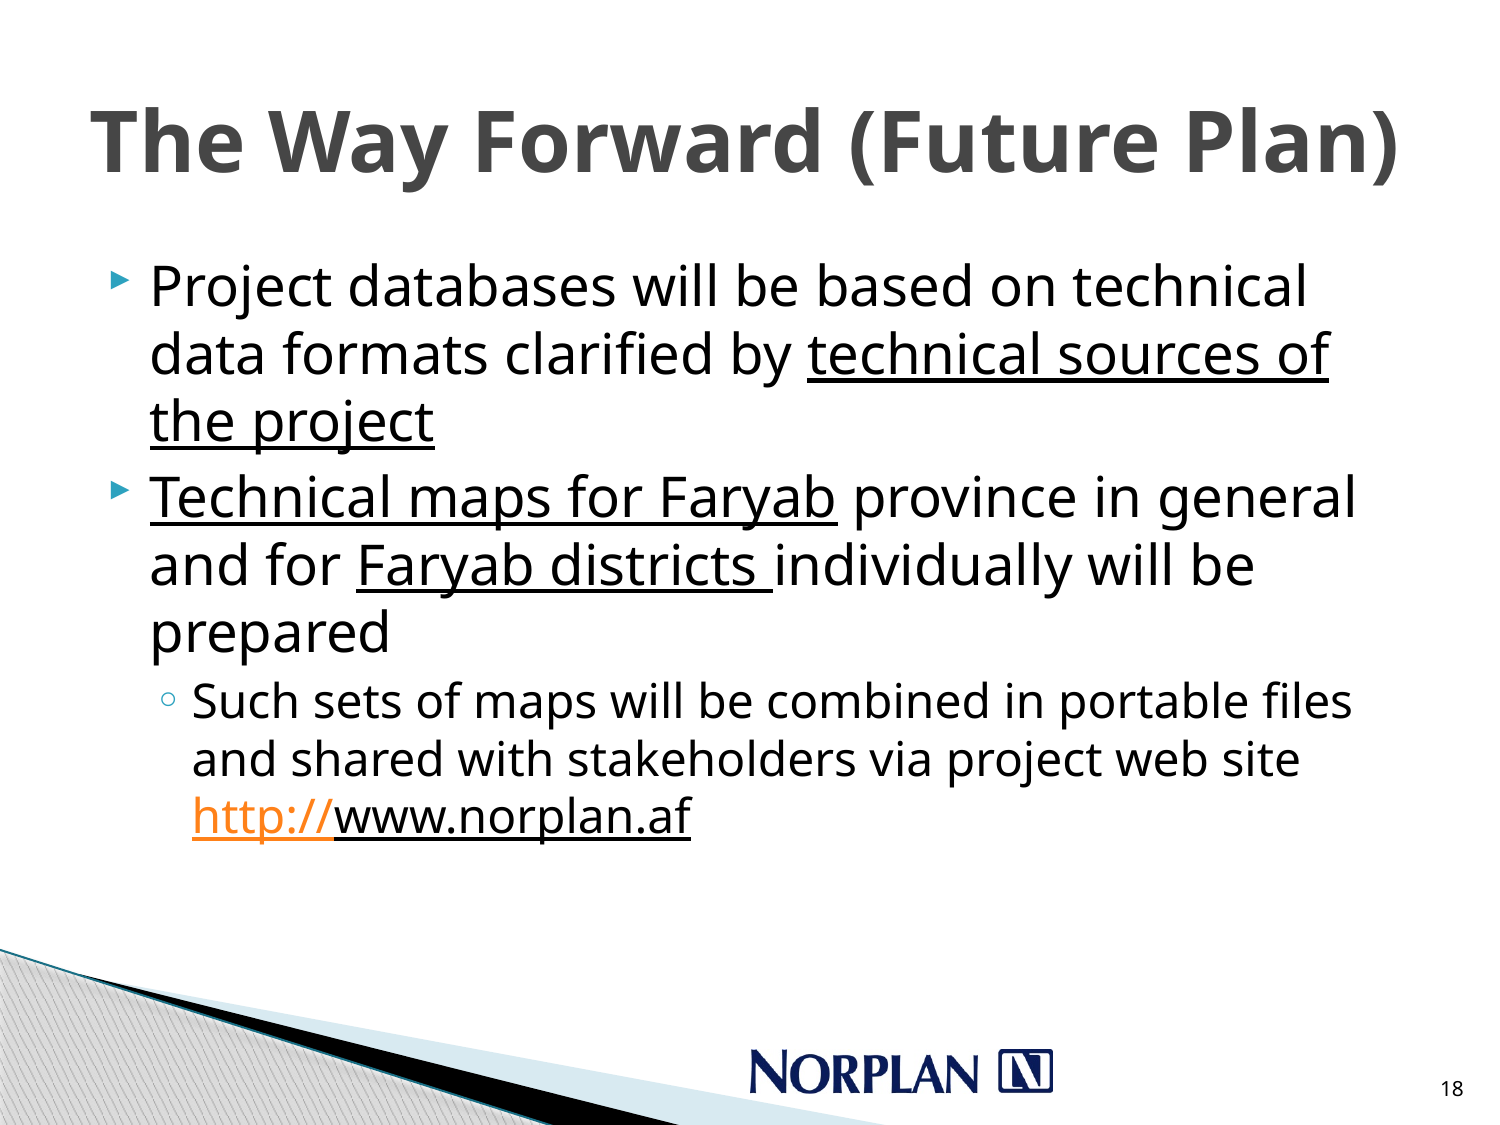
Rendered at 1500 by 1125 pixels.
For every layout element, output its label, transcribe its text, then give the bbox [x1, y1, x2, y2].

picture [750, 1049, 1053, 1094]
slide_number 18 [1418, 1051, 1479, 1112]
title The Way Forward (Future Plan) [75, 45, 1425, 233]
list Project databases will be based on technical data formats clarified by technical sources of the project Technical maps for Faryab province in general and for Faryab districts individually will be prepared Such sets of maps will be combined in portable files and shared with stakeholders via project web site http://www.norplan.af [75, 243, 1425, 986]
